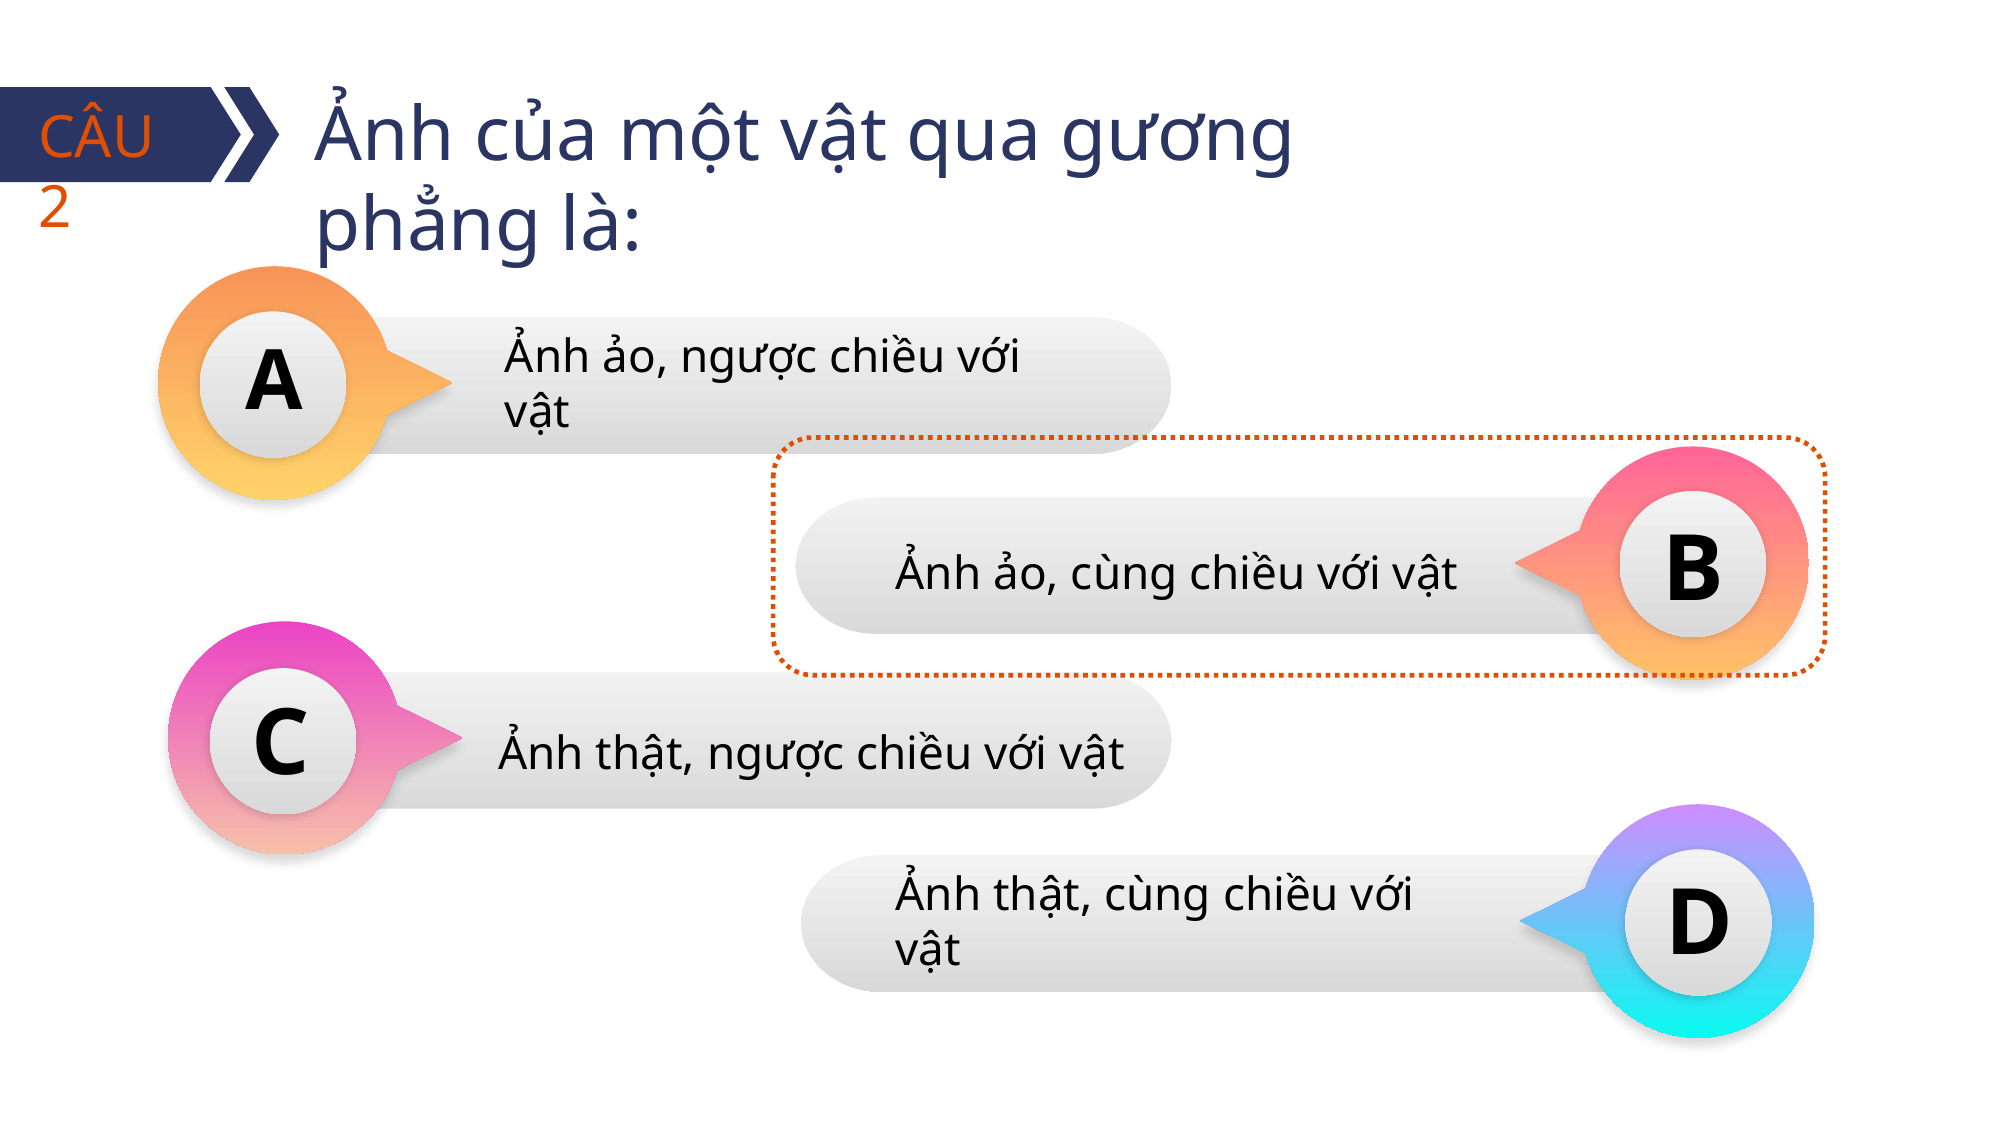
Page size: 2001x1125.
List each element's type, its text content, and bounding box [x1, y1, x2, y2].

text_box [458, 438, 795, 454]
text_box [0, 86, 280, 183]
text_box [210, 690, 1157, 799]
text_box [1519, 803, 1815, 1038]
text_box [875, 869, 1770, 968]
text_box [1162, 708, 1172, 773]
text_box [203, 328, 1105, 430]
text_box [458, 317, 1172, 437]
text_box CÂU 2 [23, 191, 204, 247]
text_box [157, 265, 453, 500]
text_box [771, 435, 1811, 678]
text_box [1514, 446, 1810, 680]
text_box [167, 621, 463, 855]
text_box [467, 672, 1145, 689]
text_box Ảnh của một vật qua gương phẳng là: [299, 78, 1510, 273]
text_box [1813, 446, 1828, 666]
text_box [875, 515, 1765, 620]
text_box [801, 855, 1514, 992]
